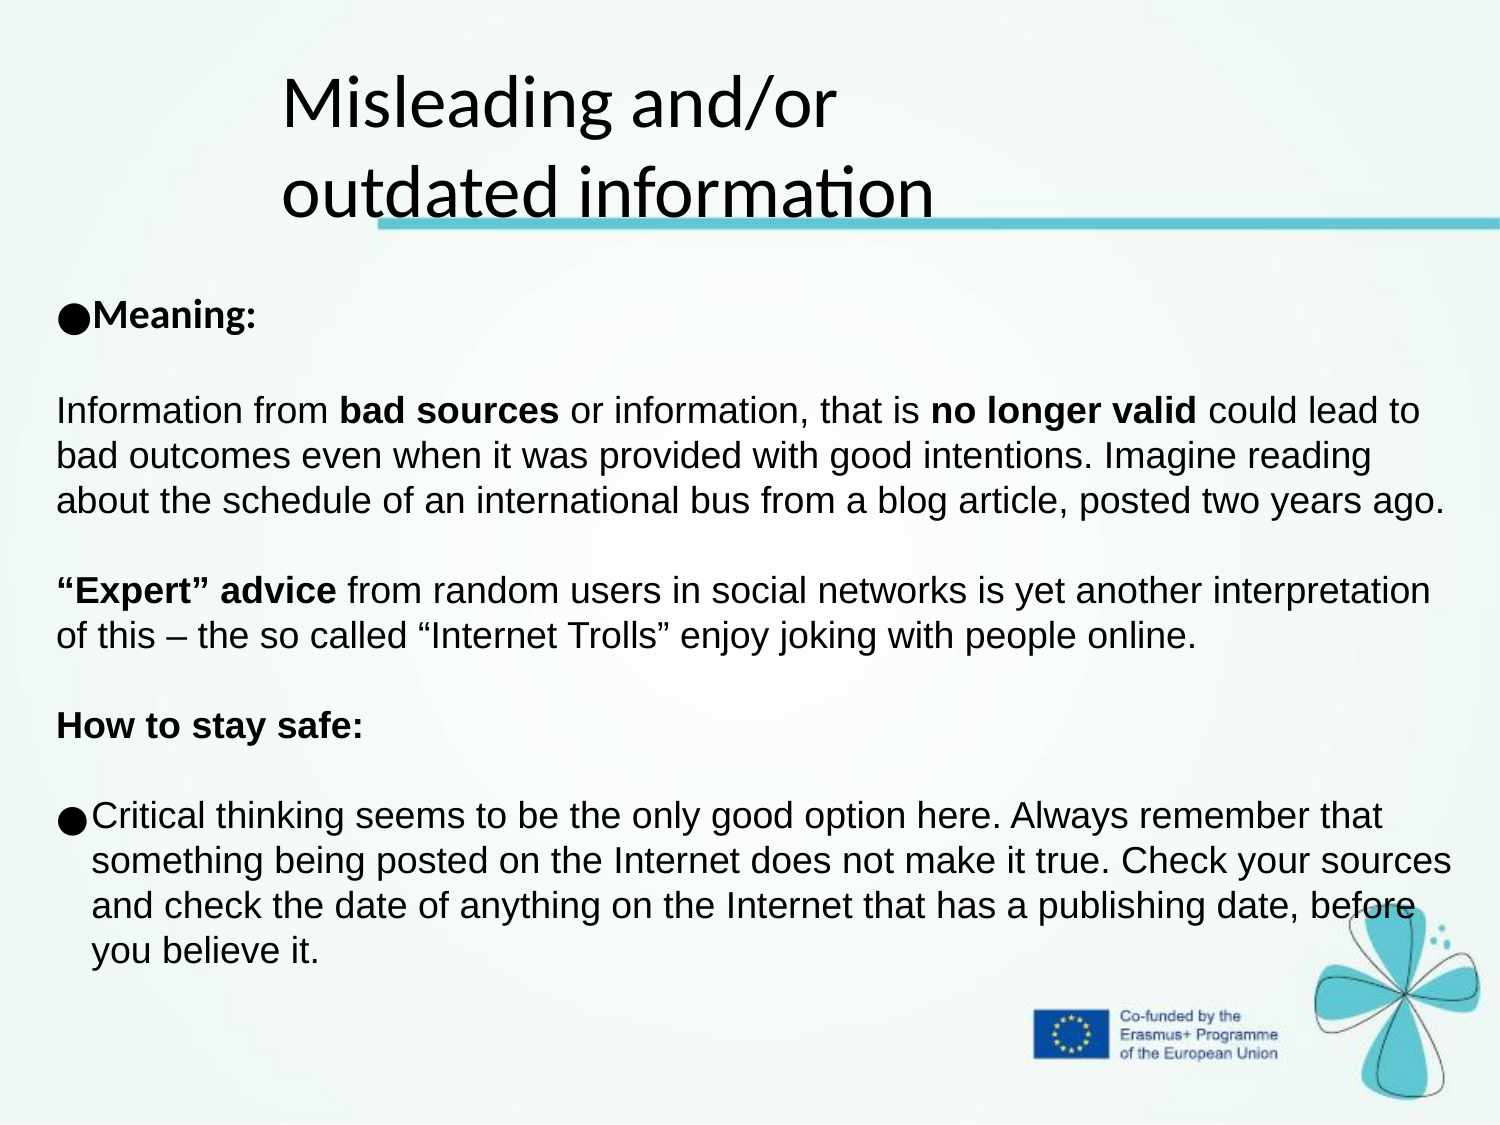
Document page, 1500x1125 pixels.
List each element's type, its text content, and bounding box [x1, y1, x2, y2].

picture [0, 0, 1500, 1125]
text_box Misleading and/or outdated information [266, 45, 1500, 150]
text_box Meaning: Information from bad sources or information, that is no longer valid could lead to bad outcomes even when it was provided with good intentions. Imagine reading about the schedule of an international bus from a blog article, posted two years ago. “Expert” advice from random users in social networks is yet another interpretation of this – the so called “Internet Trolls” enjoy joking with people online. How to stay safe: Critical thinking seems to be the only good option here. Always remember that something being posted on the Internet does not make it true. Check your sources and check the date of anything on the Internet that has a publishing date, before you believe it. [41, 278, 1481, 1044]
